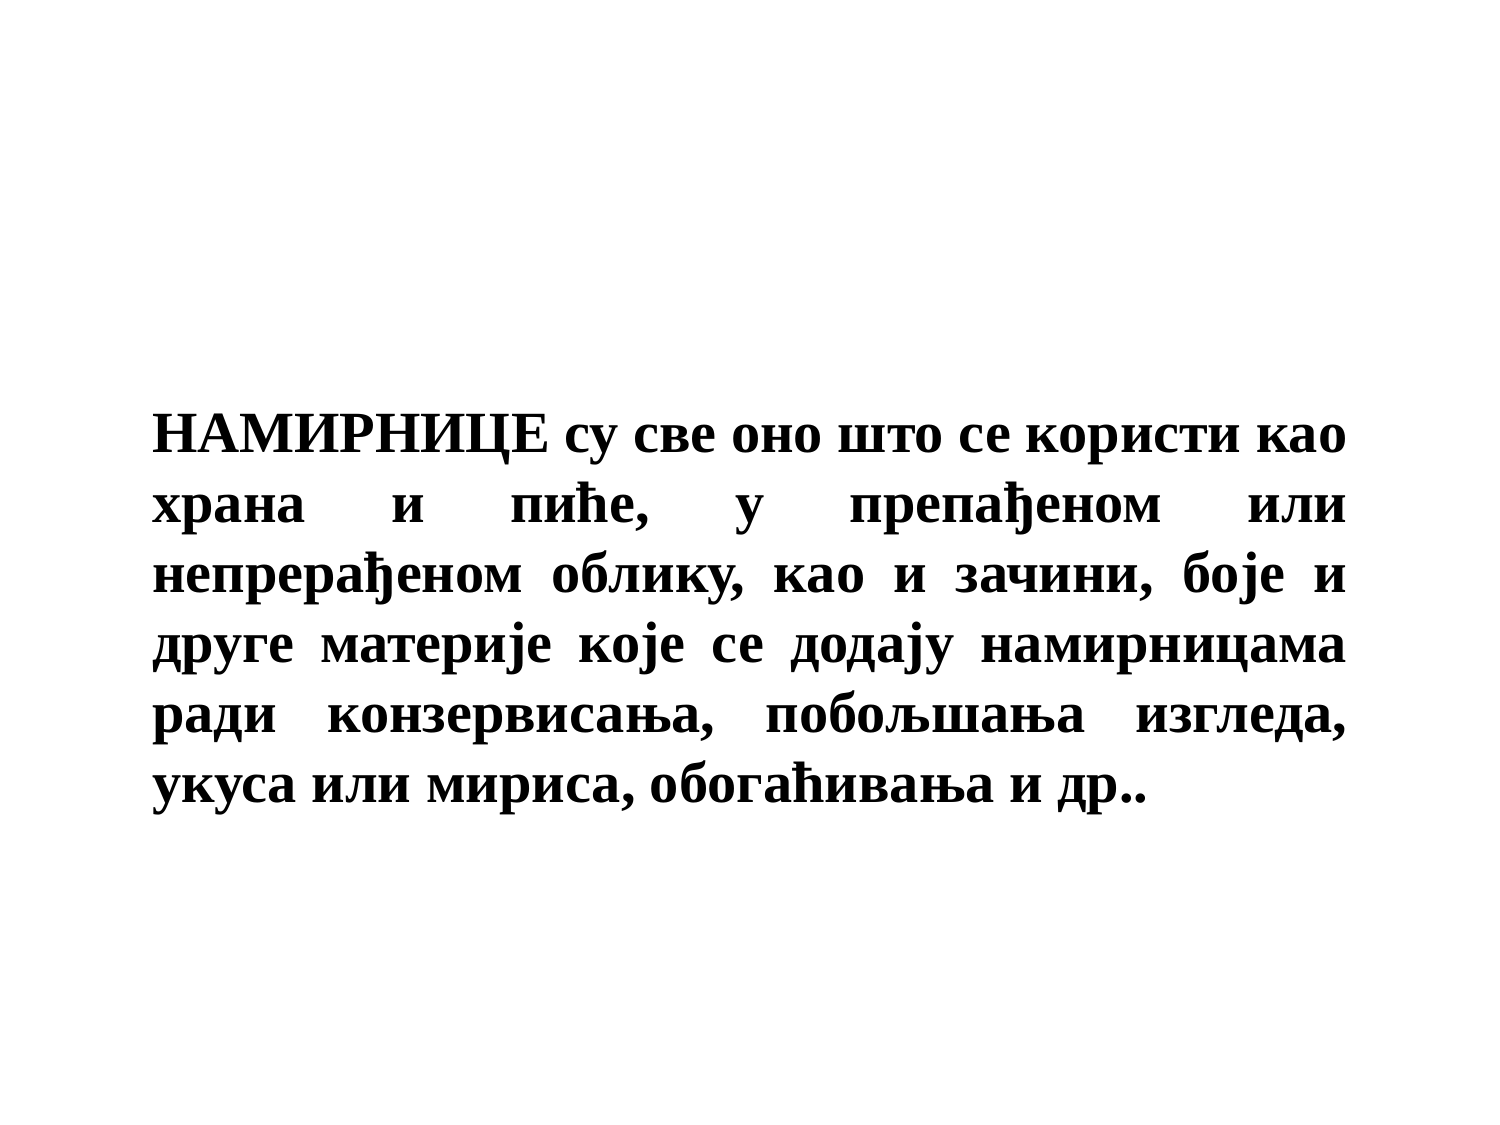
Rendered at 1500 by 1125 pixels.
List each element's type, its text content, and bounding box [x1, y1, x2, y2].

text_box НАМИРНИЦЕ су све оно што се користи као храна и пиће, у препађеном или непрерађеном облику, као и зачини, боје и друге материје које се додају намирницама ради конзервисања, побољшања изгледа, укуса или мириса, обогаћивања и др.. [137, 387, 1363, 907]
